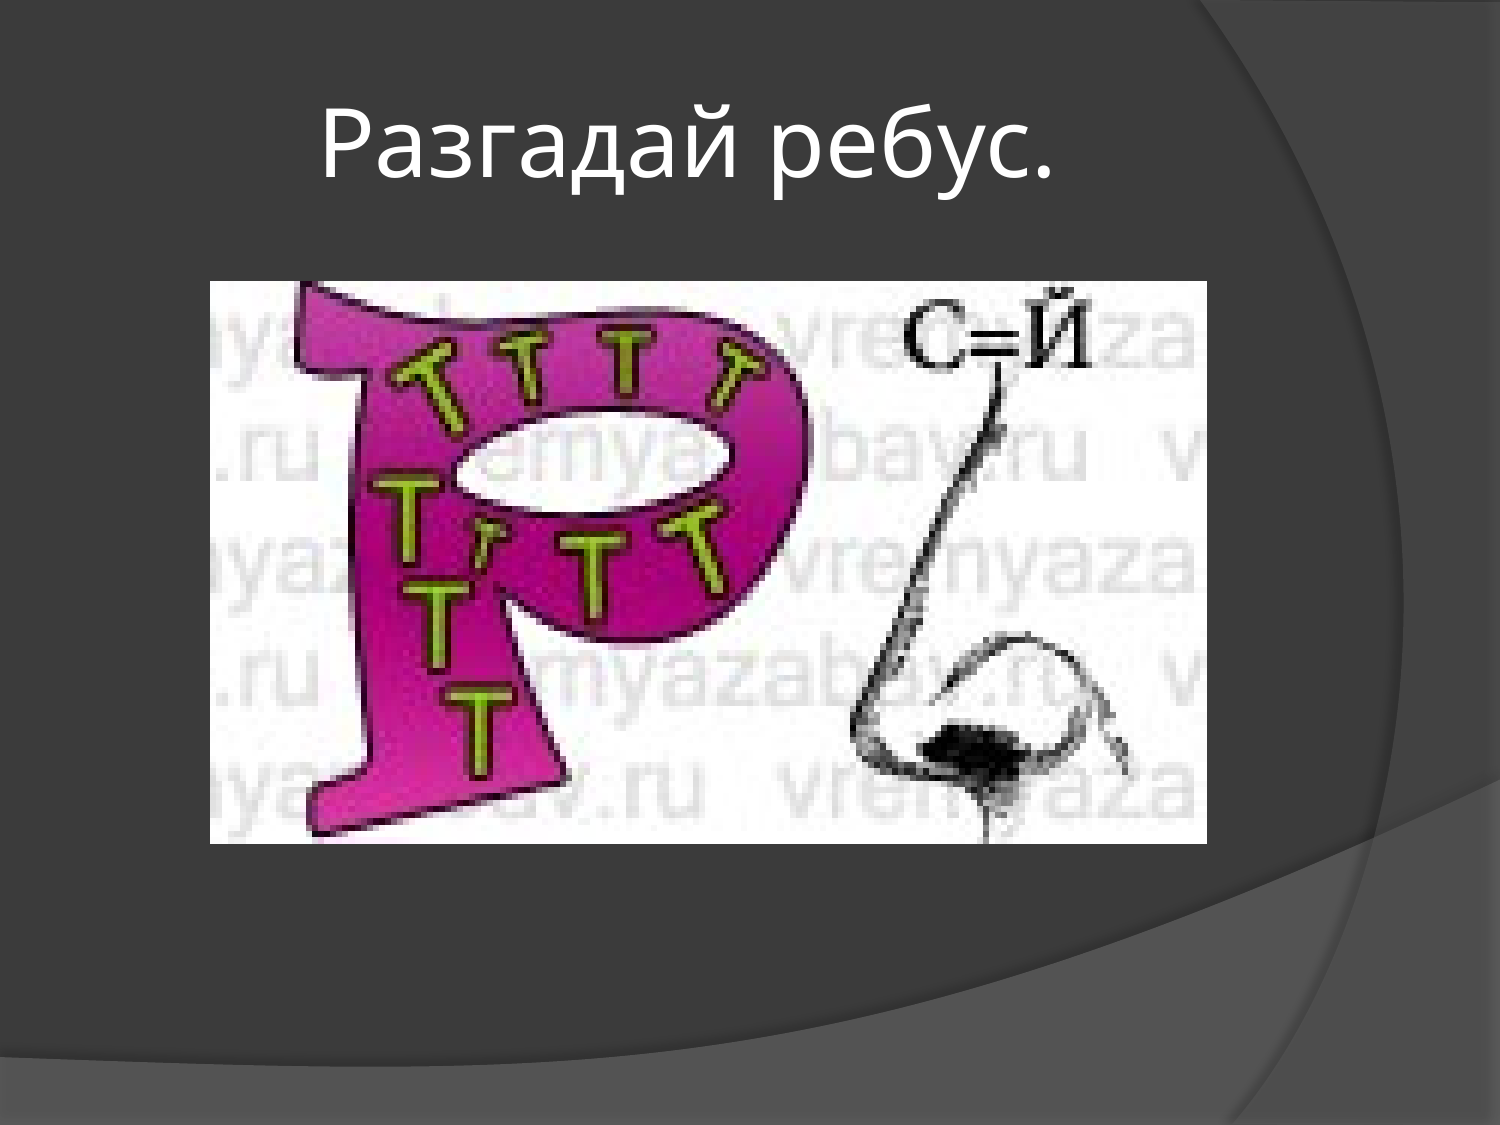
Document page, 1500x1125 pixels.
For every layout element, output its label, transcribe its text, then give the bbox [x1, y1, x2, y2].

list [210, 280, 1208, 844]
title Разгадай ребус. [75, 45, 1300, 233]
